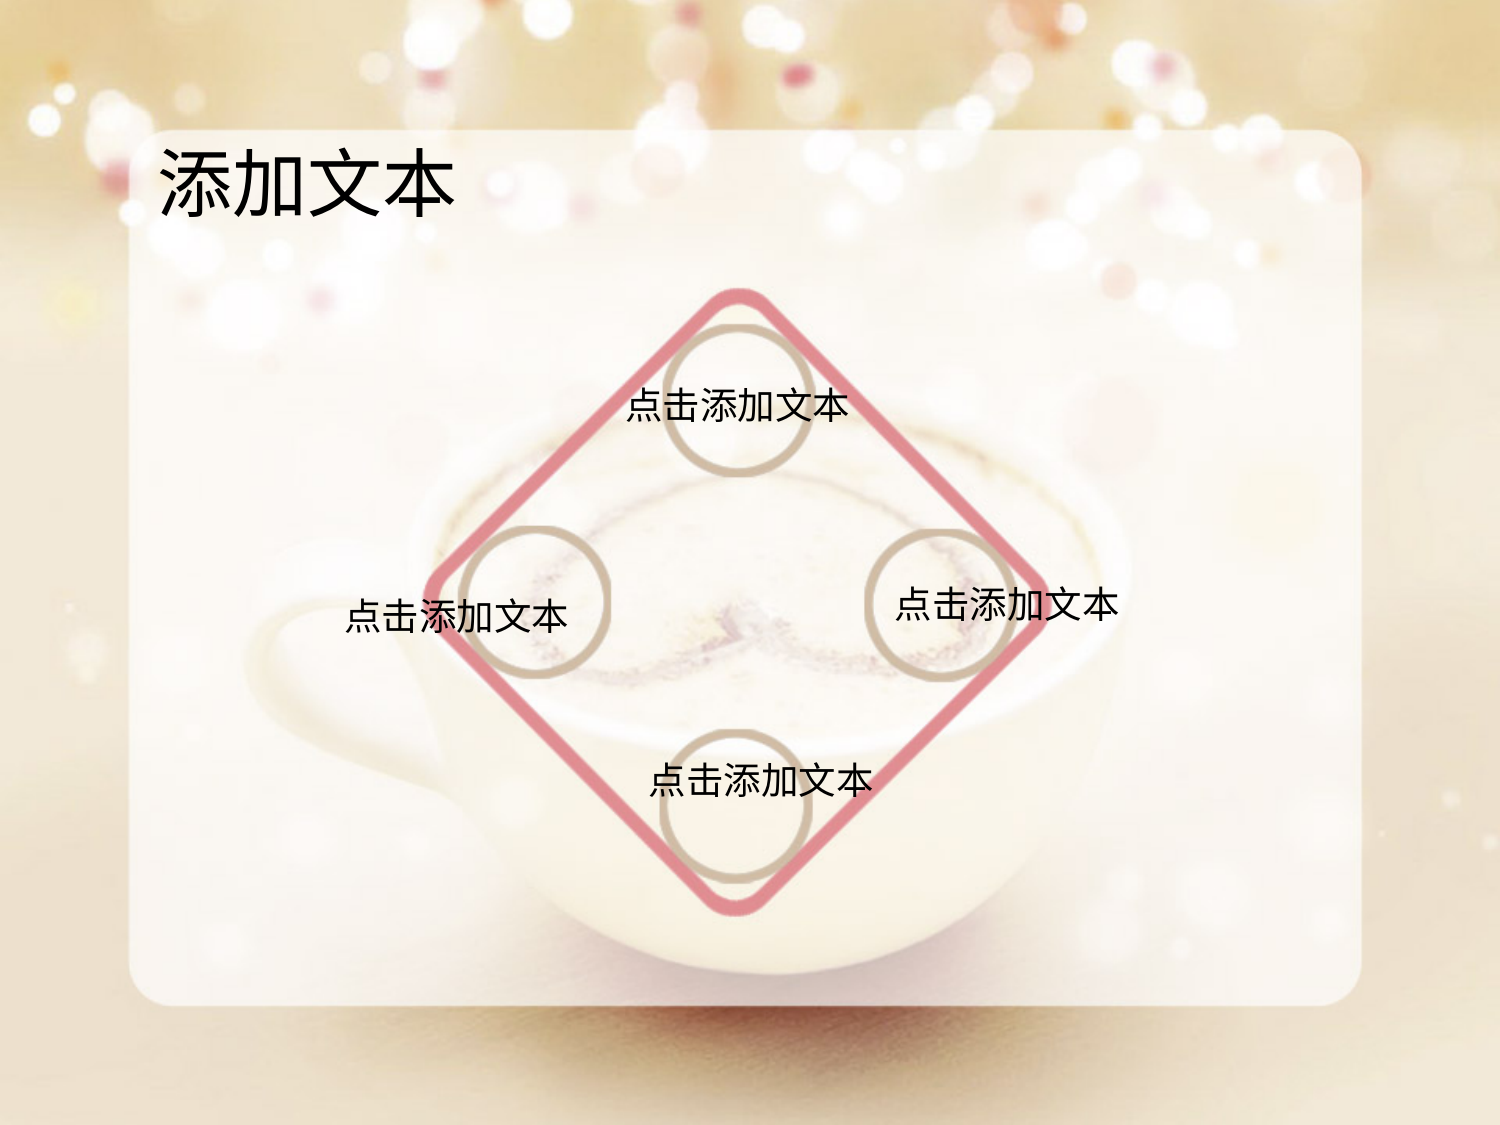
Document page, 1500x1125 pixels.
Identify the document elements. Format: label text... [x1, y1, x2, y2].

text_box 点击添加文本 [610, 374, 866, 435]
text_box 添加文本 [142, 128, 473, 234]
picture [0, 0, 1500, 1125]
text_box 点击添加文本 [880, 574, 1135, 634]
text_box 点击添加文本 [634, 749, 889, 810]
text_box 点击添加文本 [329, 585, 585, 646]
